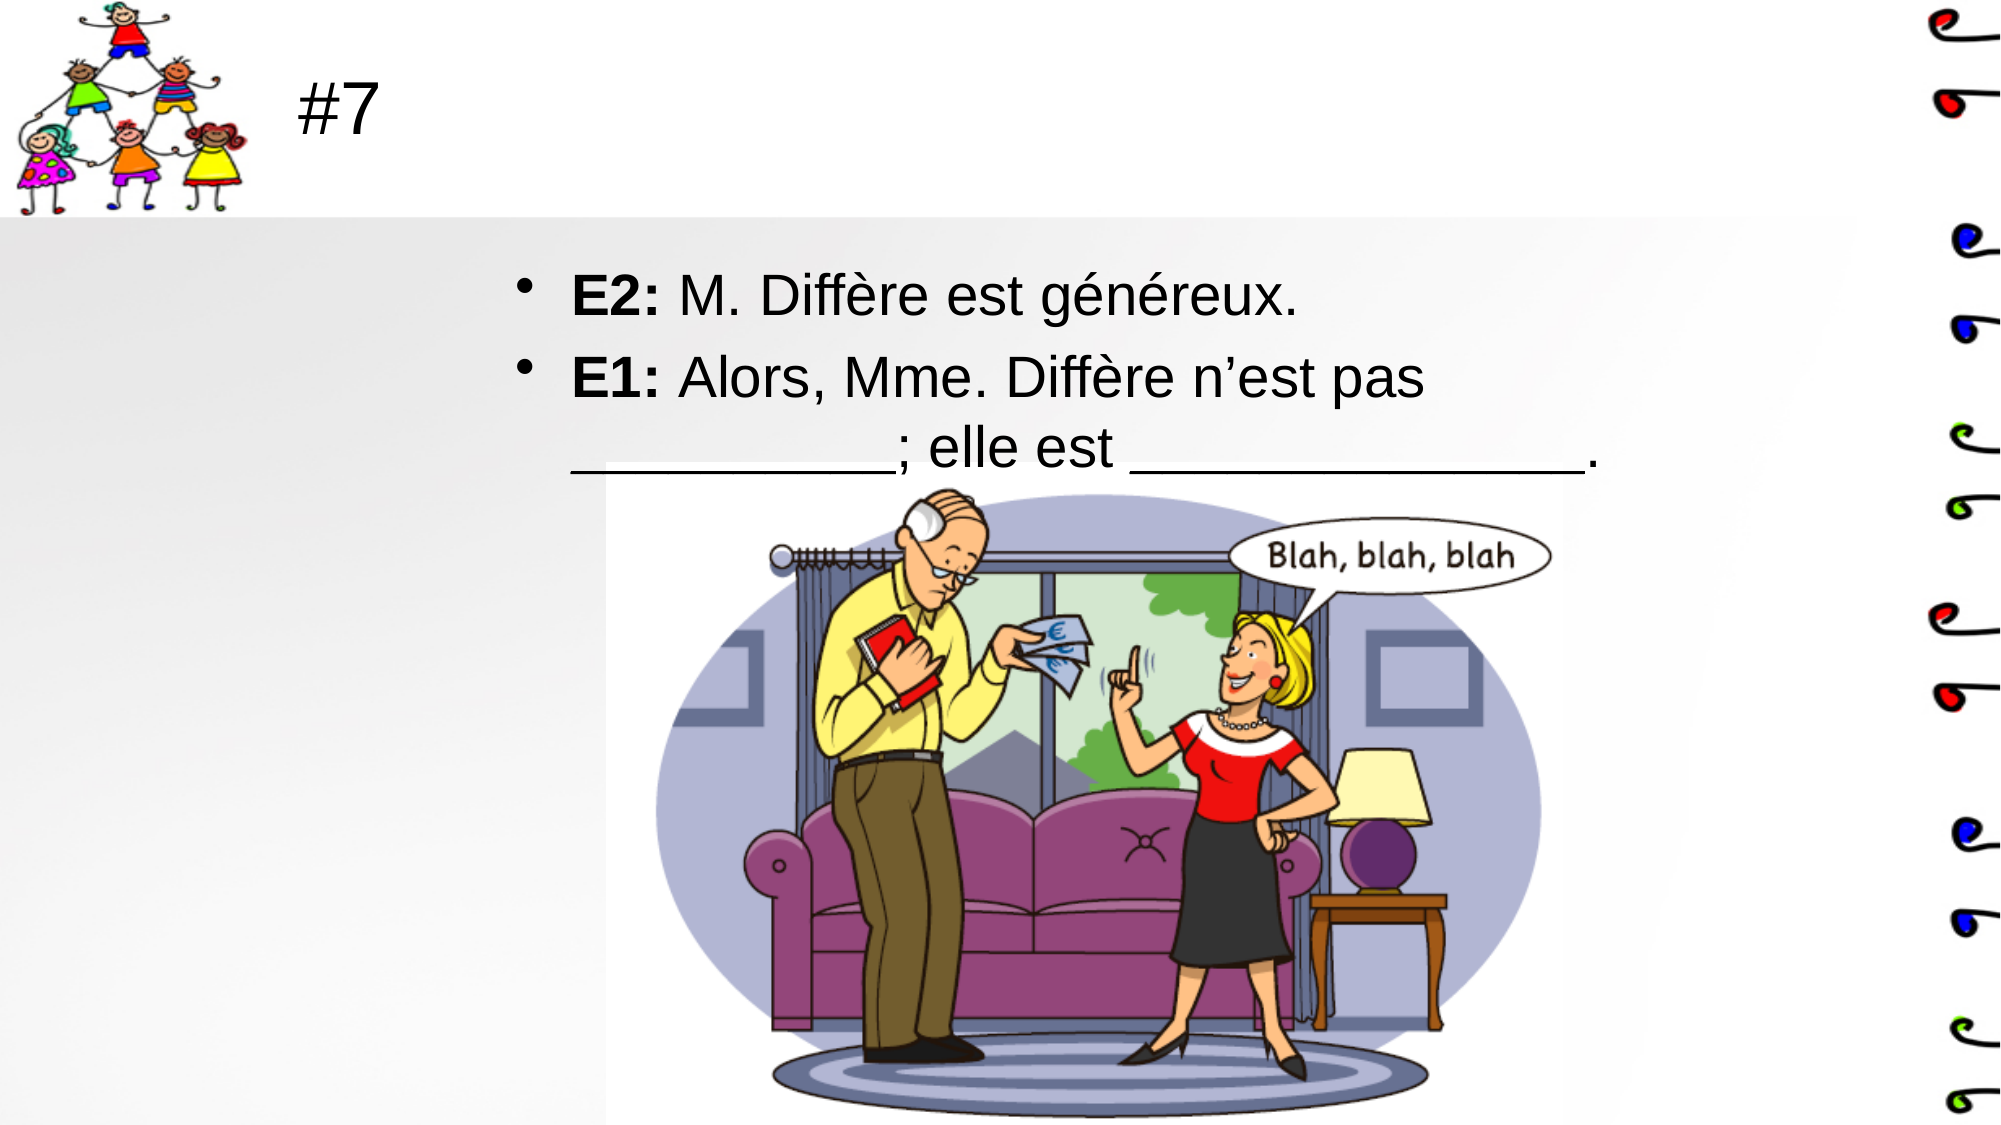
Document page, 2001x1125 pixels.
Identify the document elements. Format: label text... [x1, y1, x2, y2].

title #7 [283, 16, 1951, 192]
picture [0, 0, 2001, 1125]
list E2: M. Diffère est généreux. E1: Alors, Mme. Diffère n’est pas __________; elle est ______________. [499, 249, 1713, 1088]
